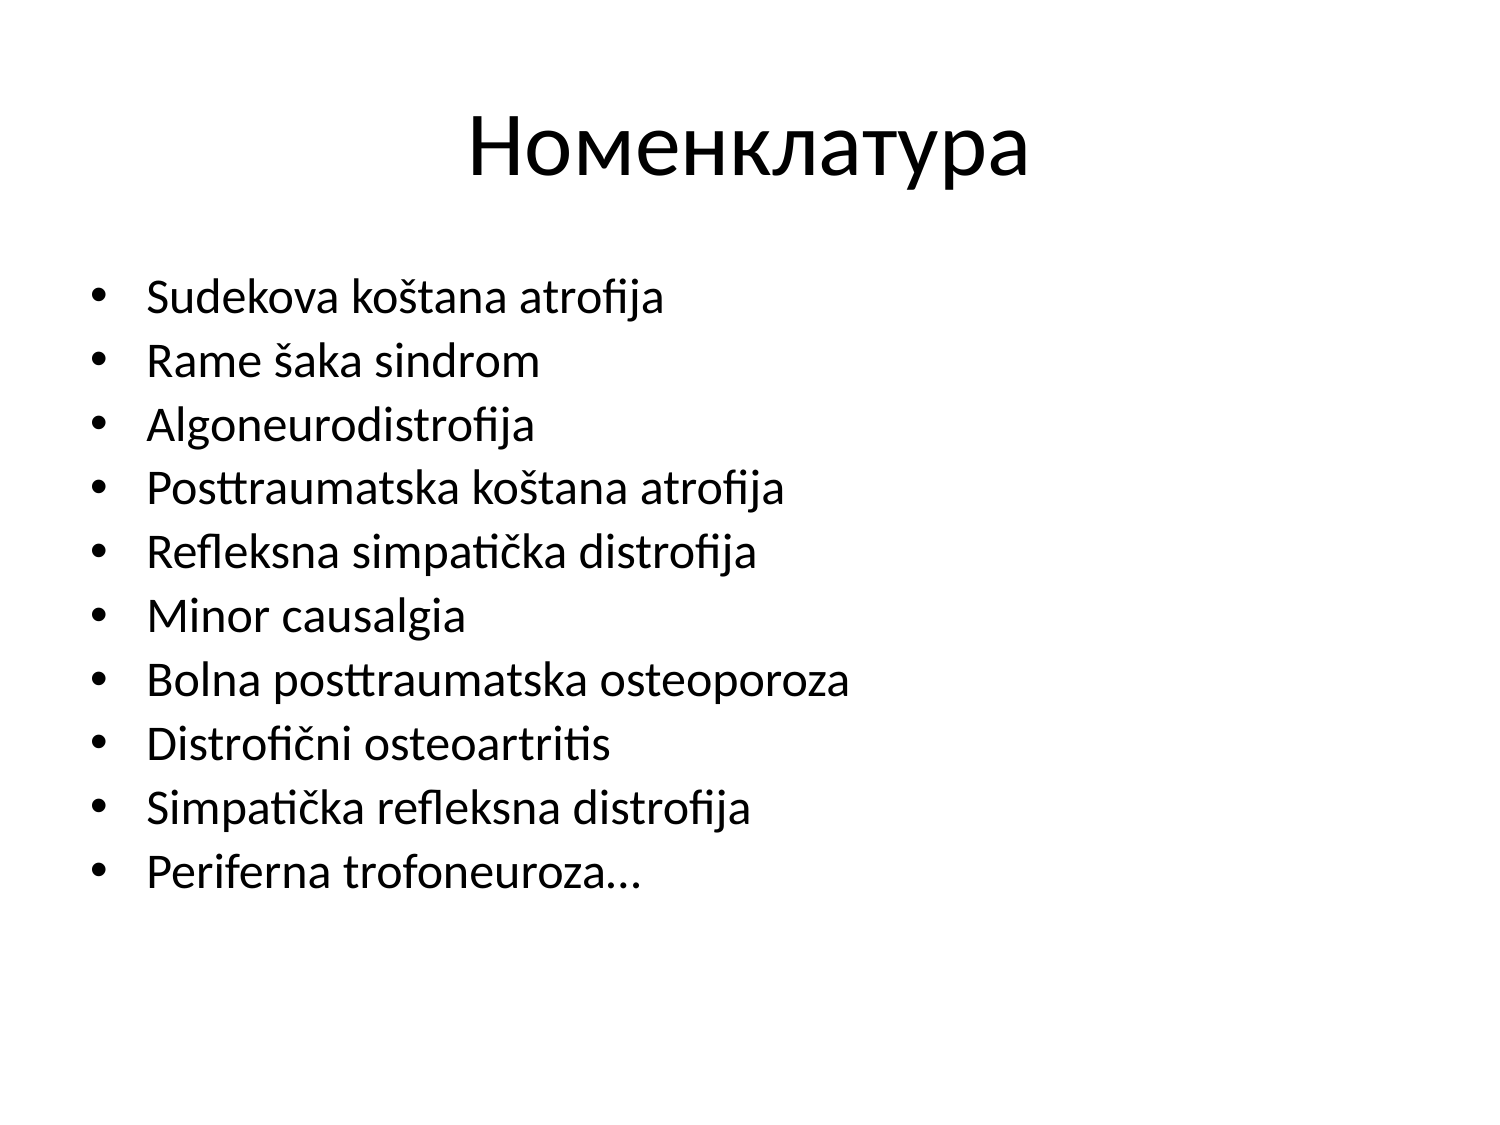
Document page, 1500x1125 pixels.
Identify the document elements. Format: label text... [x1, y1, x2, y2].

title Номенклатура [75, 45, 1425, 233]
list Sudekova koštana atrofija Rame šaka sindrom Algoneurodistrofija Posttraumatska koštana atrofija Refleksna simpatička distrofija Minor causalgia Bolna posttraumatska osteoporoza Distrofični osteoartritis Simpatička refleksna distrofija Periferna trofoneuroza… [75, 262, 1425, 1005]
